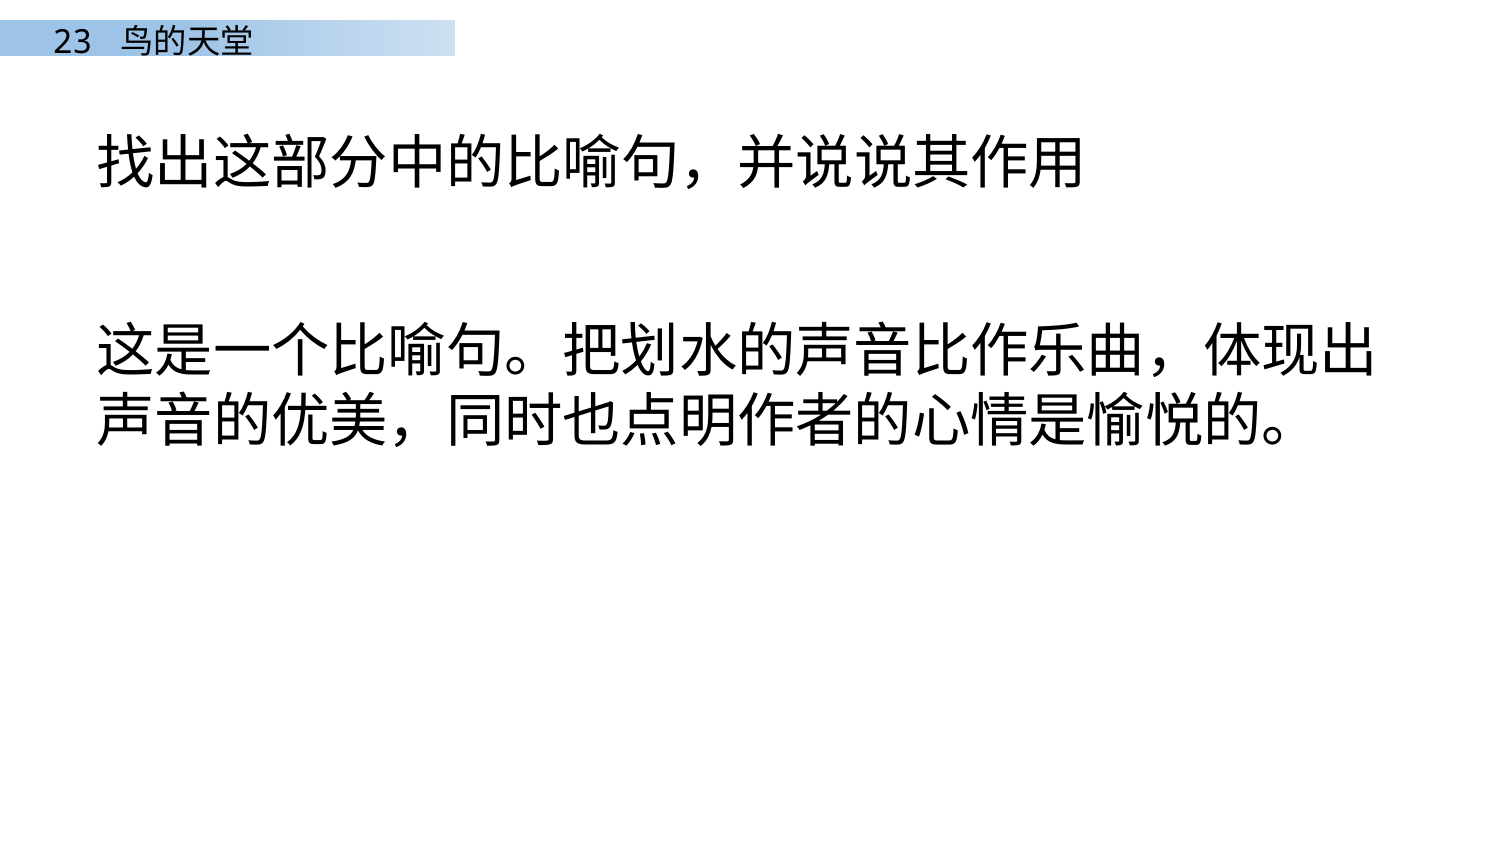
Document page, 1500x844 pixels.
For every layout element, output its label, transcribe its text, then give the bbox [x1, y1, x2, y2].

text_box 这是一个比喻句。把划水的声音比作乐曲，体现出声音的优美，同时也点明作者的心情是愉悦的。 [81, 305, 1418, 461]
text_box 找出这部分中的比喻句，并说说其作用 [82, 117, 1348, 203]
